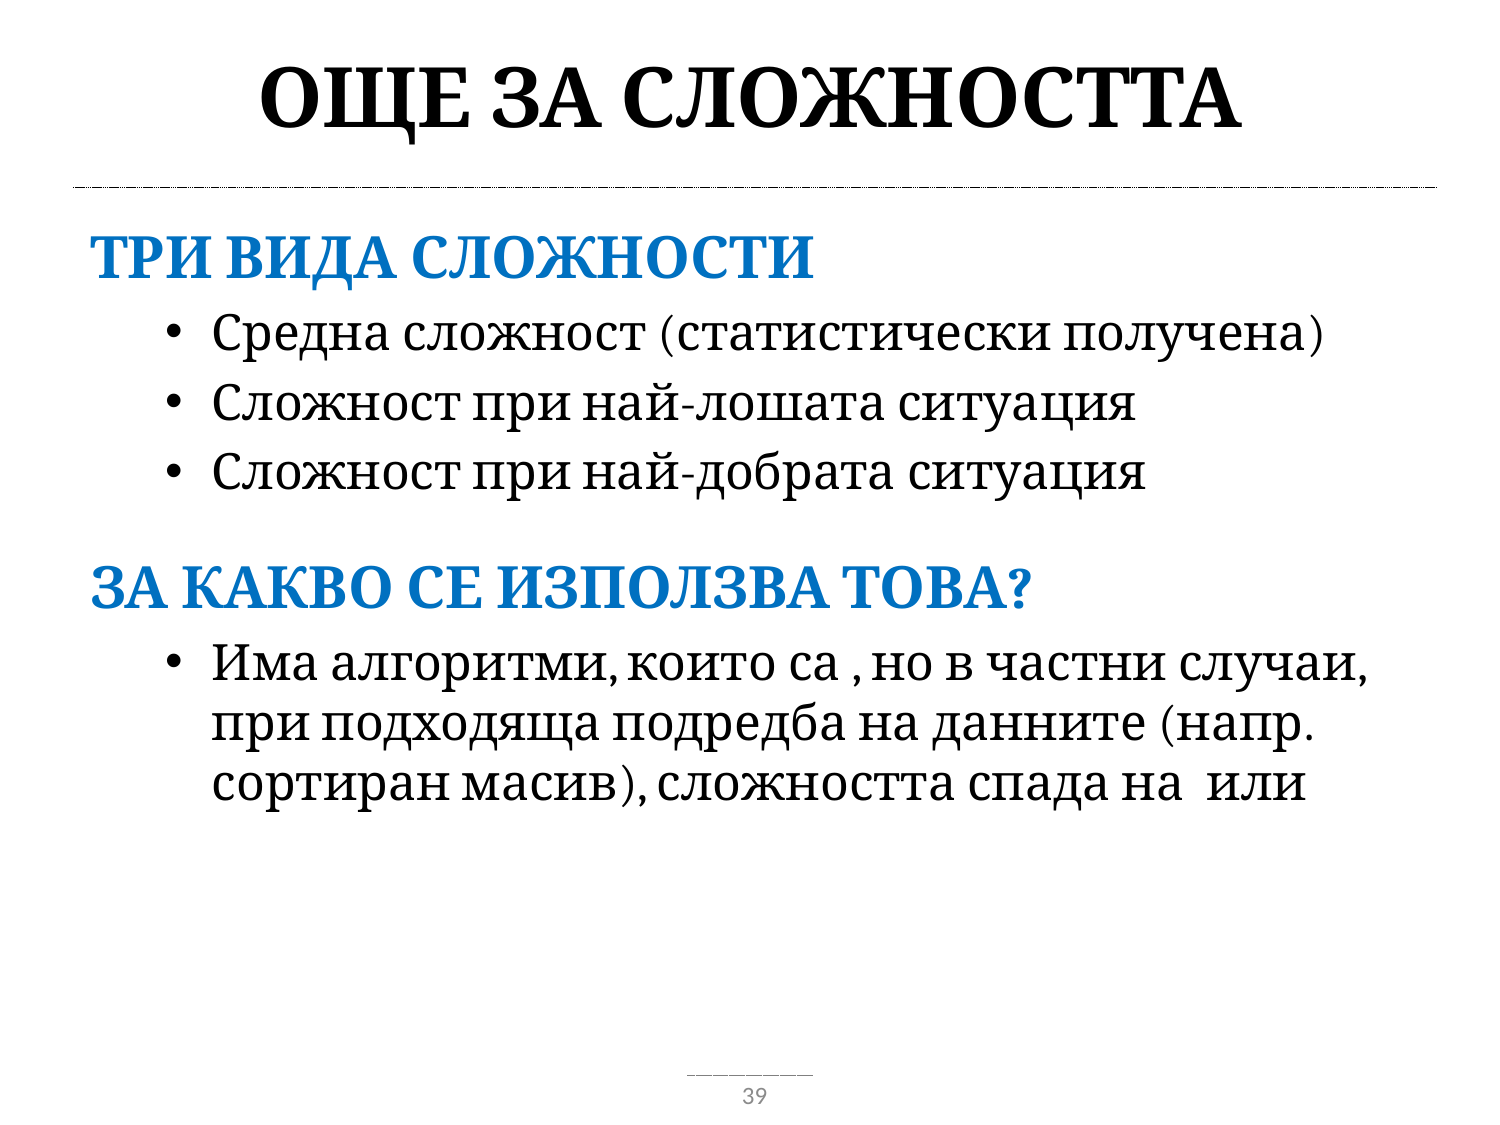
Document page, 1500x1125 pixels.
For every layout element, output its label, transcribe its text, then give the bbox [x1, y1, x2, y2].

slide_number 39 [579, 1065, 930, 1125]
title Още за сложността [0, 0, 1500, 188]
